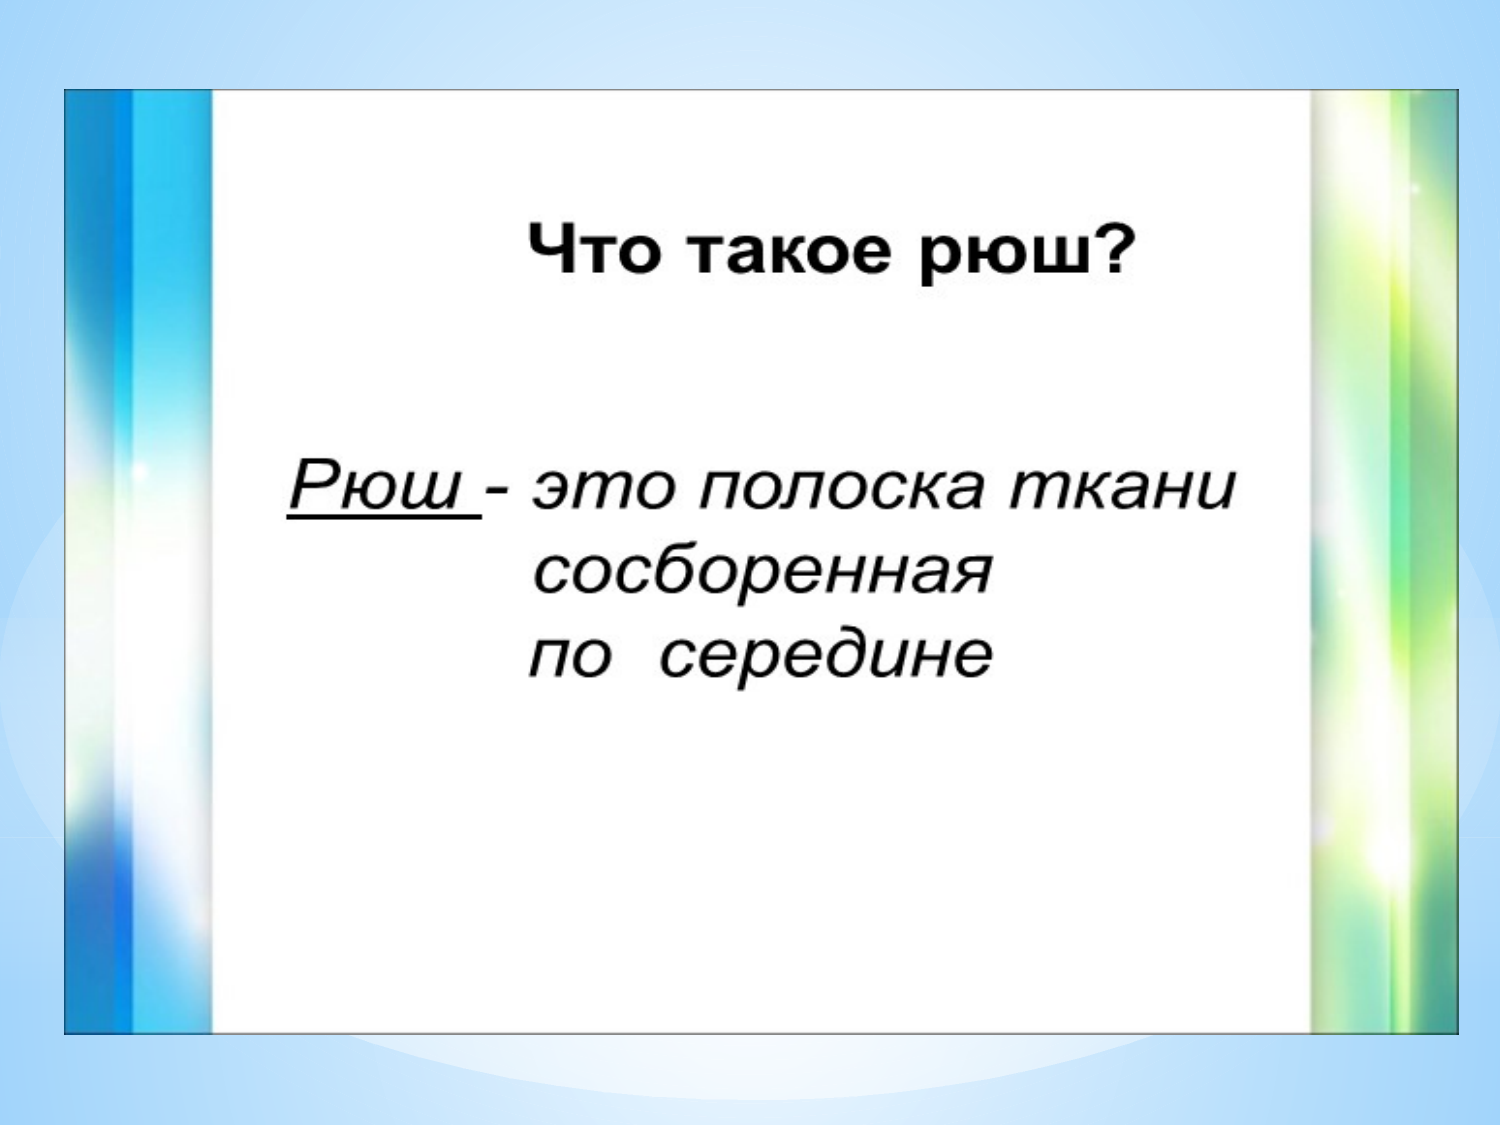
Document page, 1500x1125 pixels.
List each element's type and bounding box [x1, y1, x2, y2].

picture [64, 89, 1459, 1036]
